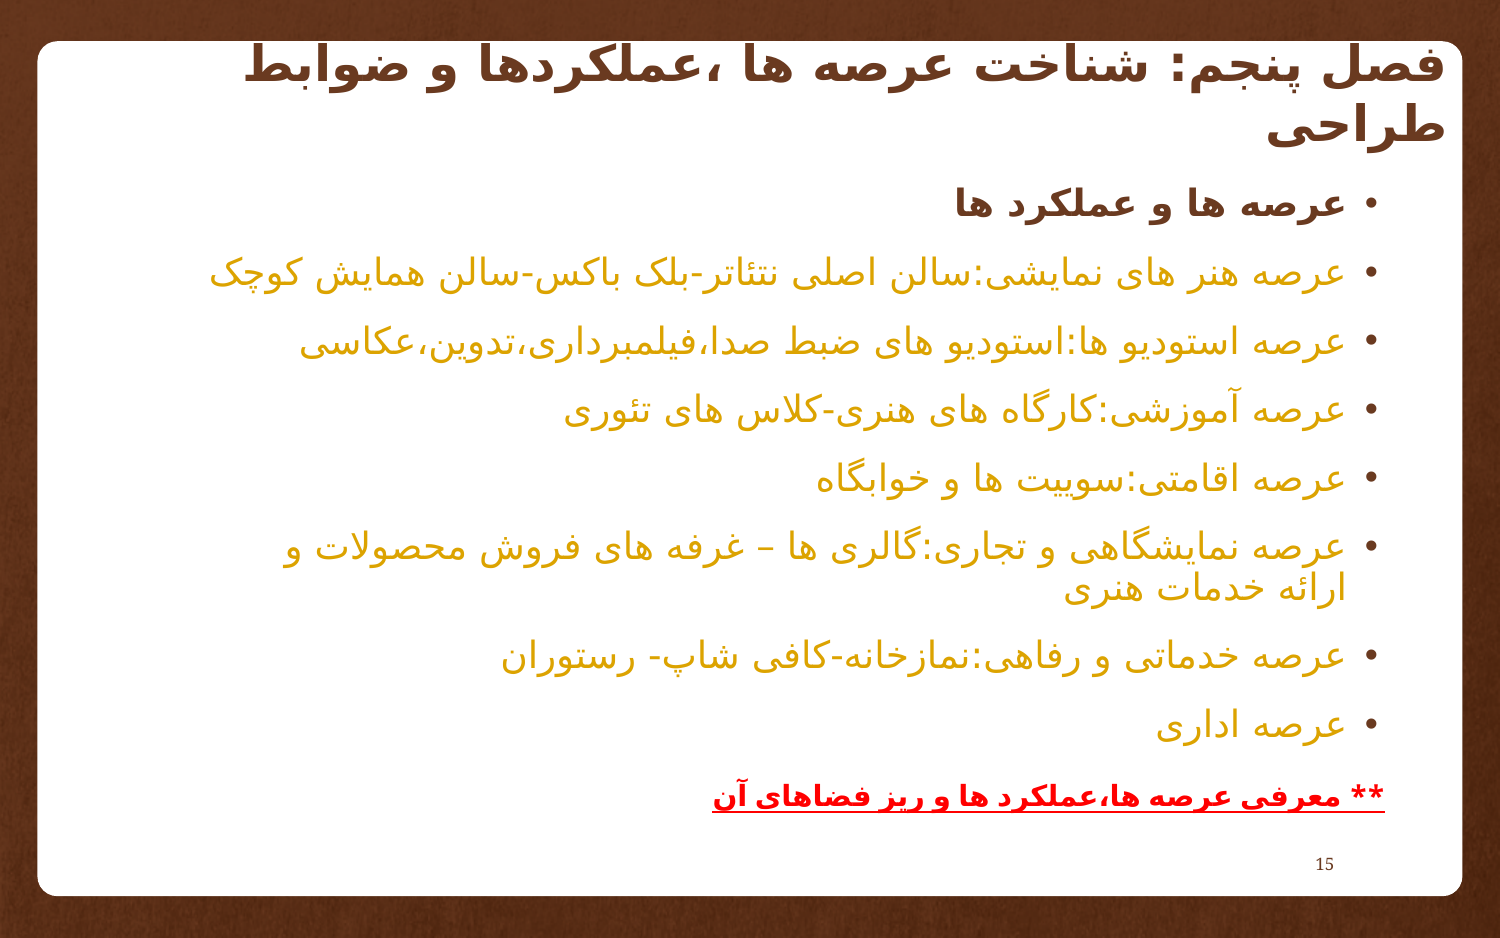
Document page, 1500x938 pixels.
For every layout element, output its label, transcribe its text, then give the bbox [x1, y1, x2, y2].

list عرصه ها و عملکرد ها عرصه هنر های نمایشی:سالن اصلی نتئاتر-بلک باکس-سالن همایش کوچک عرصه استودیو ها:استودیو های ضبط صدا،فیلمبرداری،تدوین،عکاسی عرصه آموزشی:کارگاه های هنری-کلاس های تئوری عرصه اقامتی:سوییت ها و خوابگاه عرصه نمایشگاهی و تجاری:گالری ها – غرفه های فروش محصولات و ارائه خدمات هنری عرصه خدماتی و رفاهی:نمازخانه-کافی شاپ- رستوران عرصه اداری [192, 177, 1393, 761]
title فصل پنجم: شناخت عرصه ها ،عملکردها و ضوابط طراحی [168, 84, 1463, 160]
text_box ** معرفی عرصه ها،عملکرد ها و ریز فضاهای آن [572, 775, 1397, 822]
slide_number 15 [1262, 843, 1350, 886]
